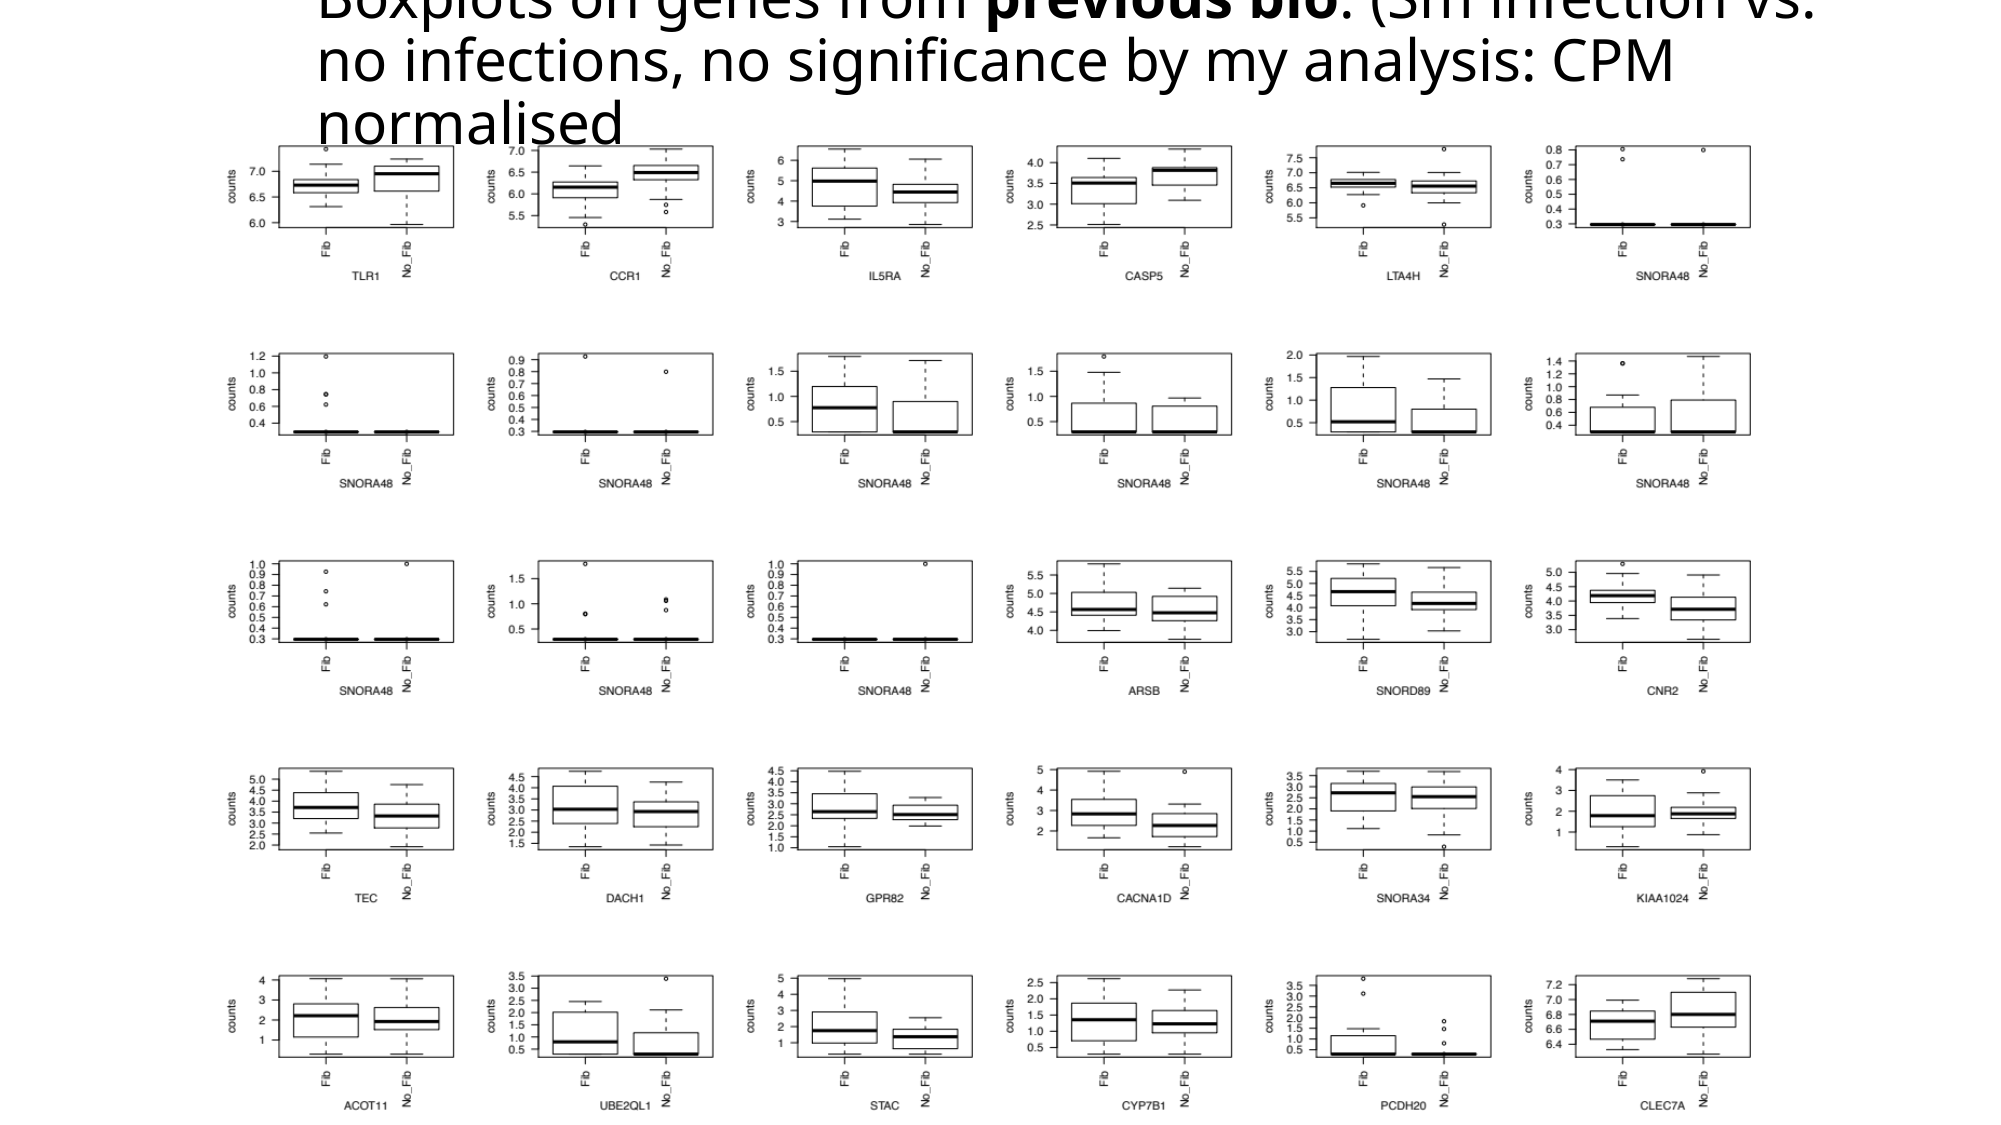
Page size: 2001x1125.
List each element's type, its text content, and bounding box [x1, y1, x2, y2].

title Boxplots on genes from previous bio. (Sm infection vs. no infections, no significance by my analysis: CPM normalised [301, 41, 1854, 84]
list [223, 90, 1777, 1125]
